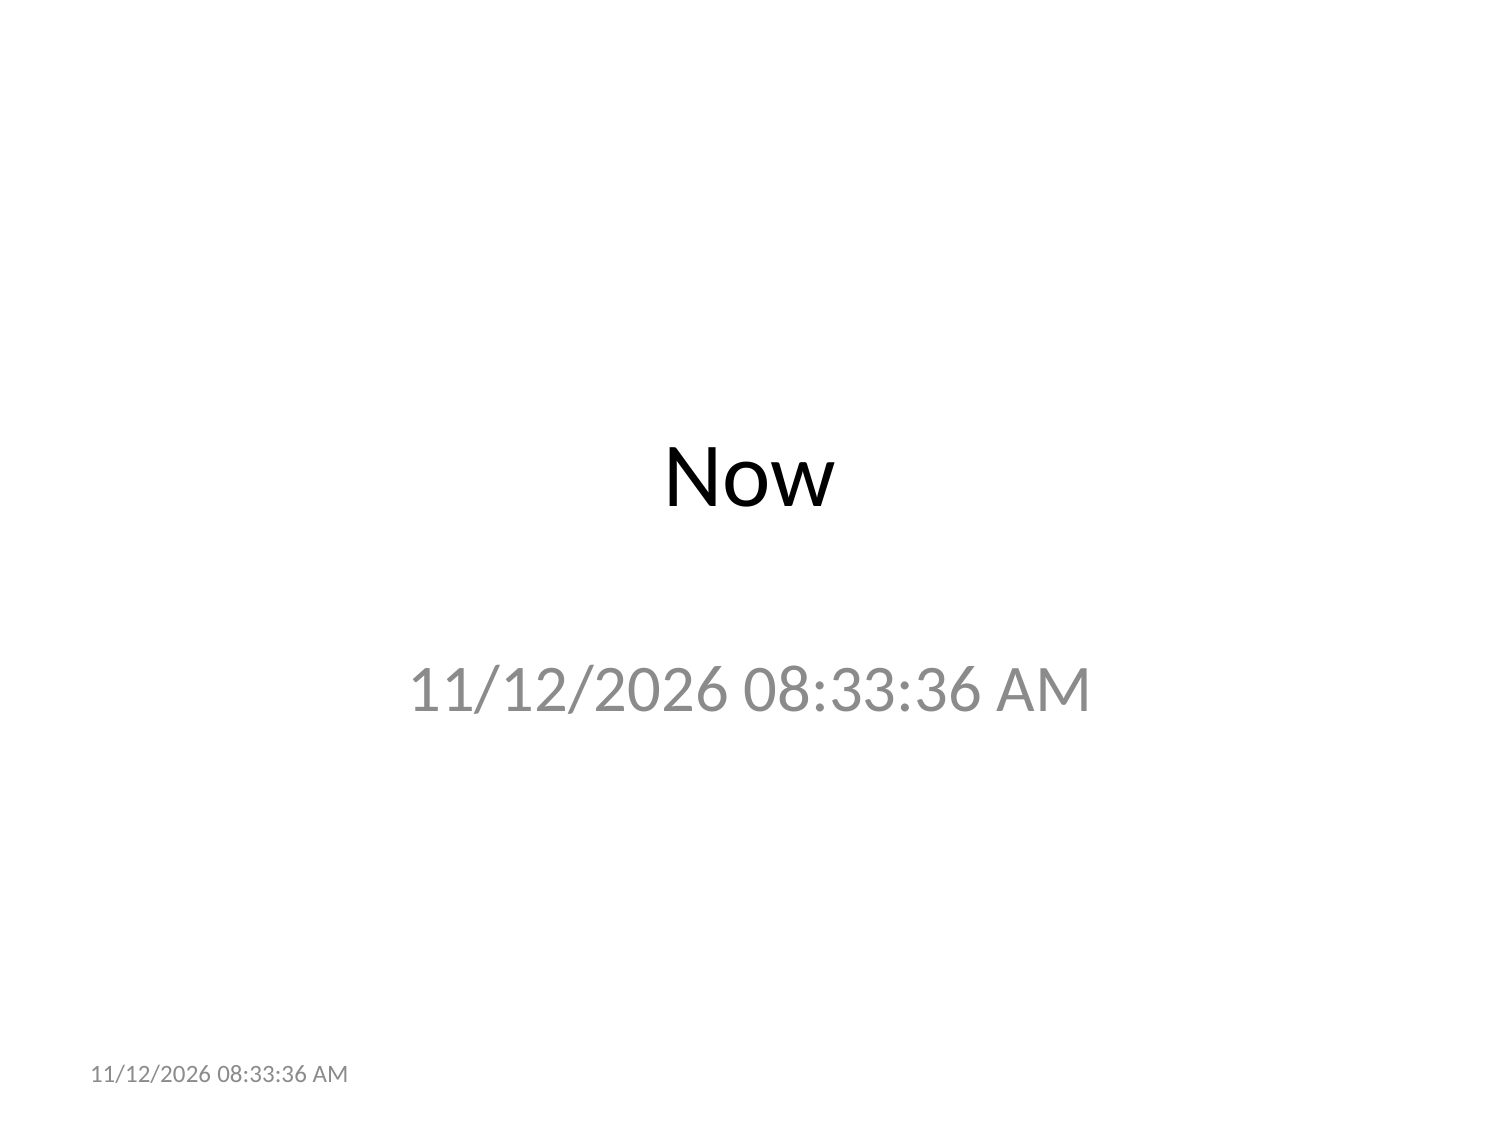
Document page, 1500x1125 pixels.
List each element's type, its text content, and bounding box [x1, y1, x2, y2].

title Now [112, 349, 1388, 591]
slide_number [75, 1042, 425, 1103]
subtitle 2011-12-19 10:20:04 AM [225, 637, 1275, 925]
